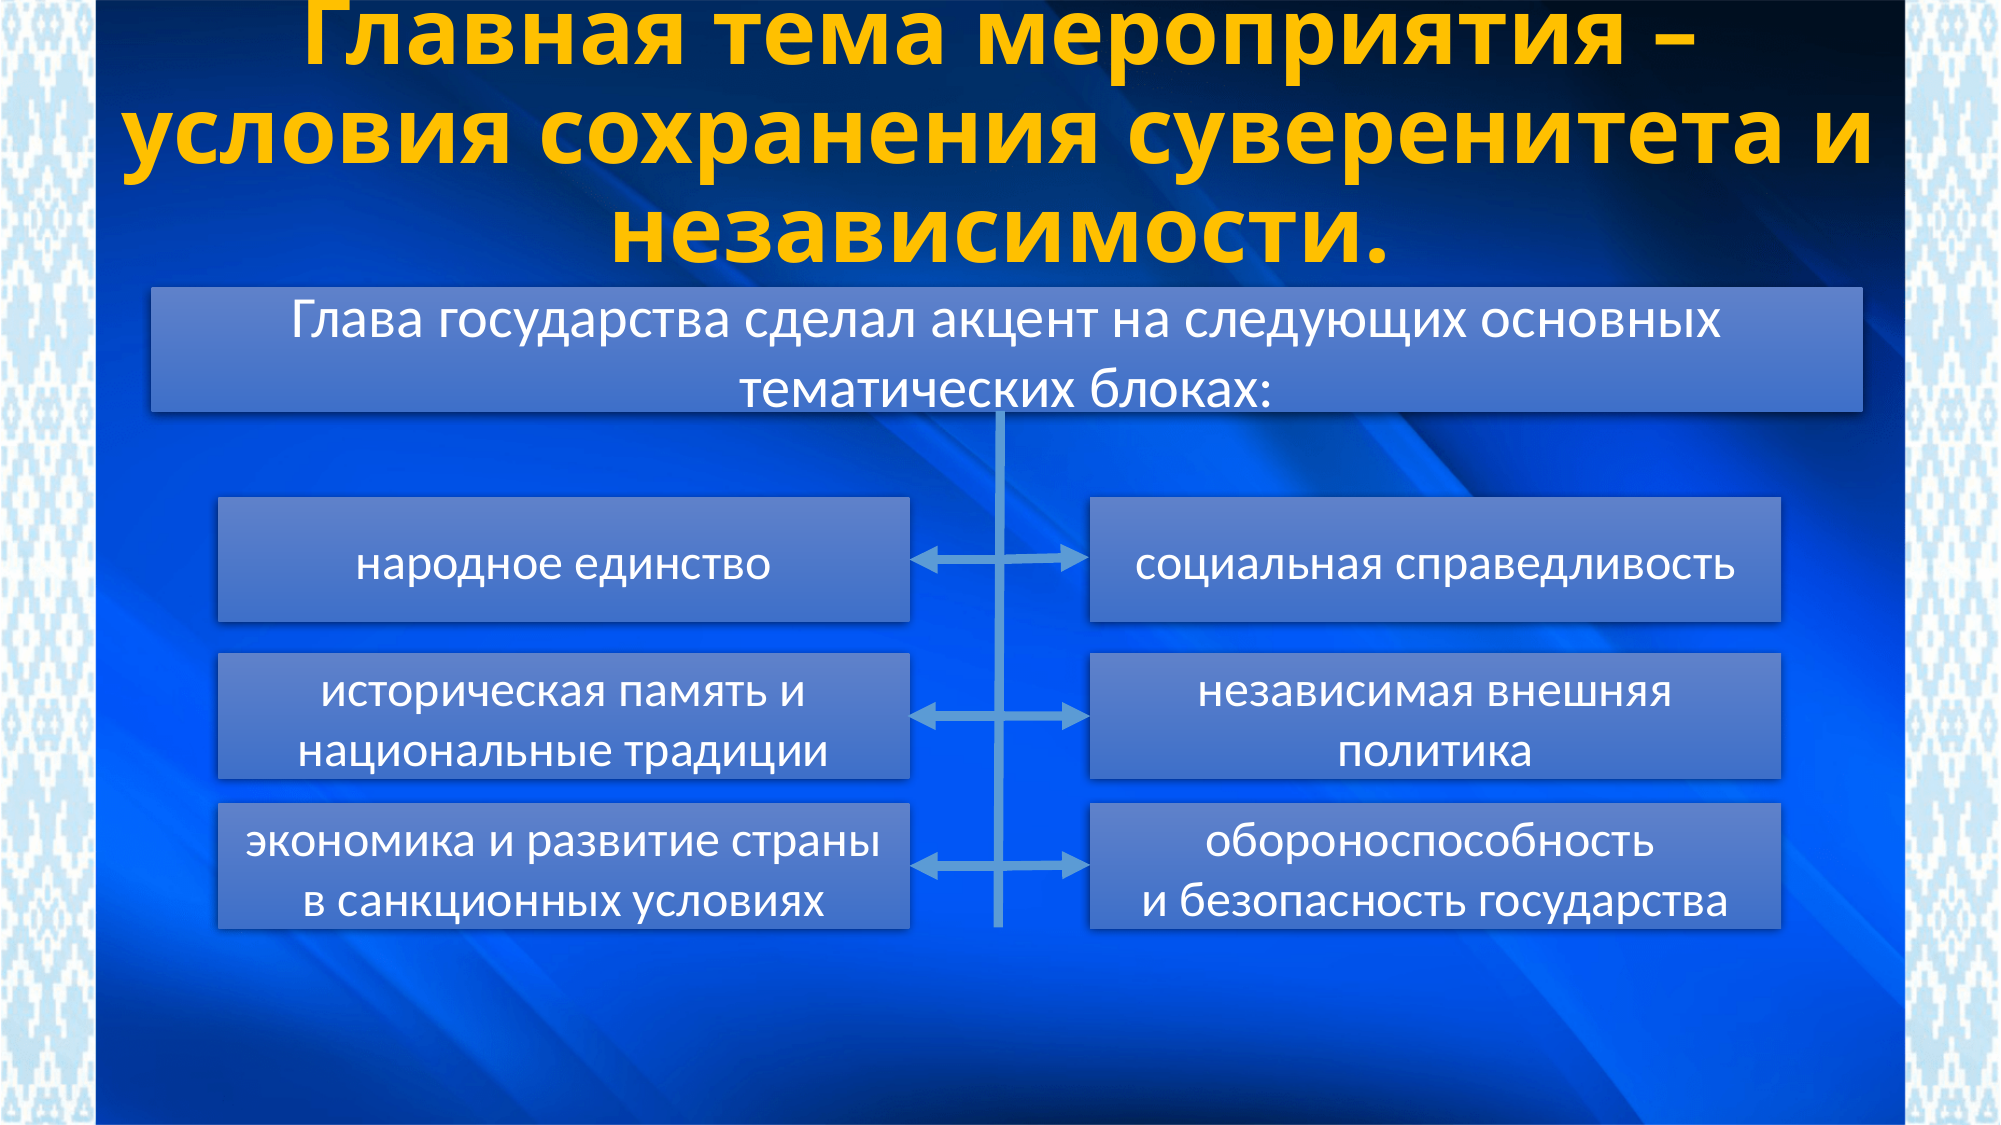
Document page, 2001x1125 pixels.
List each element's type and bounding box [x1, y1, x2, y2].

list [0, 0, 2000, 1125]
